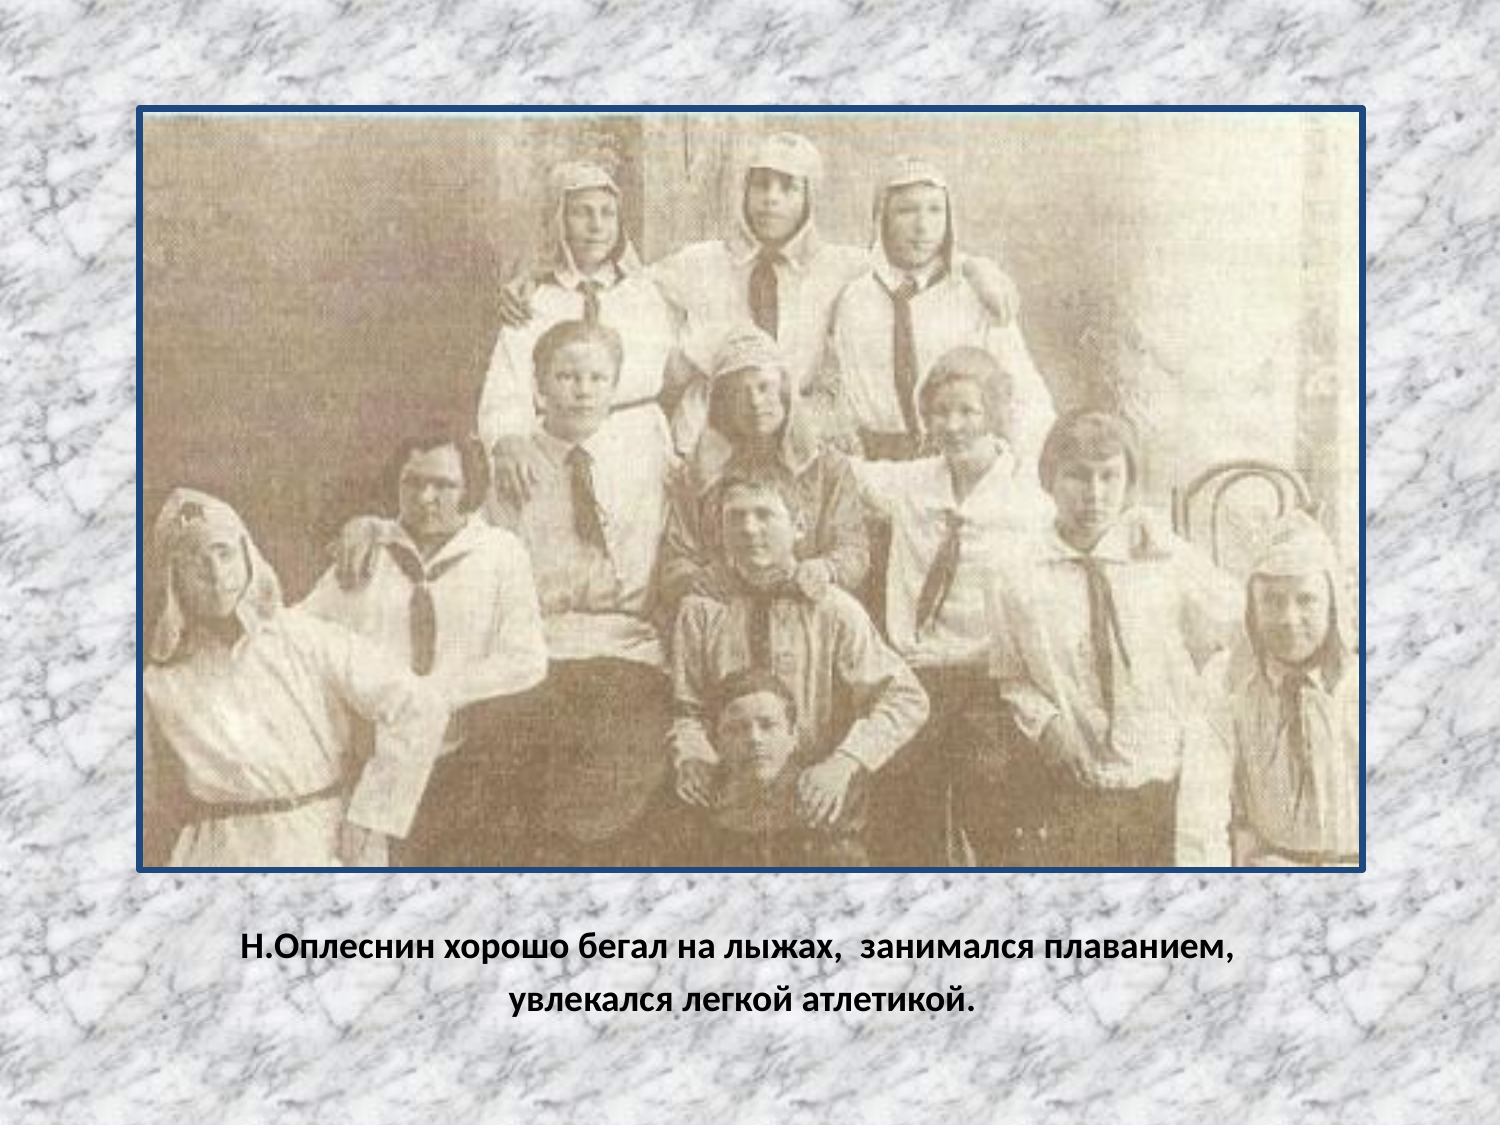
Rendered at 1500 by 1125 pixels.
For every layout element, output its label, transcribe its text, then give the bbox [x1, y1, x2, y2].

picture [0, 0, 1500, 1125]
list Н.Оплеснин хорошо бегал на лыжах, занимался плаванием, увлекался легкой атлетикой. [117, 914, 1360, 1079]
